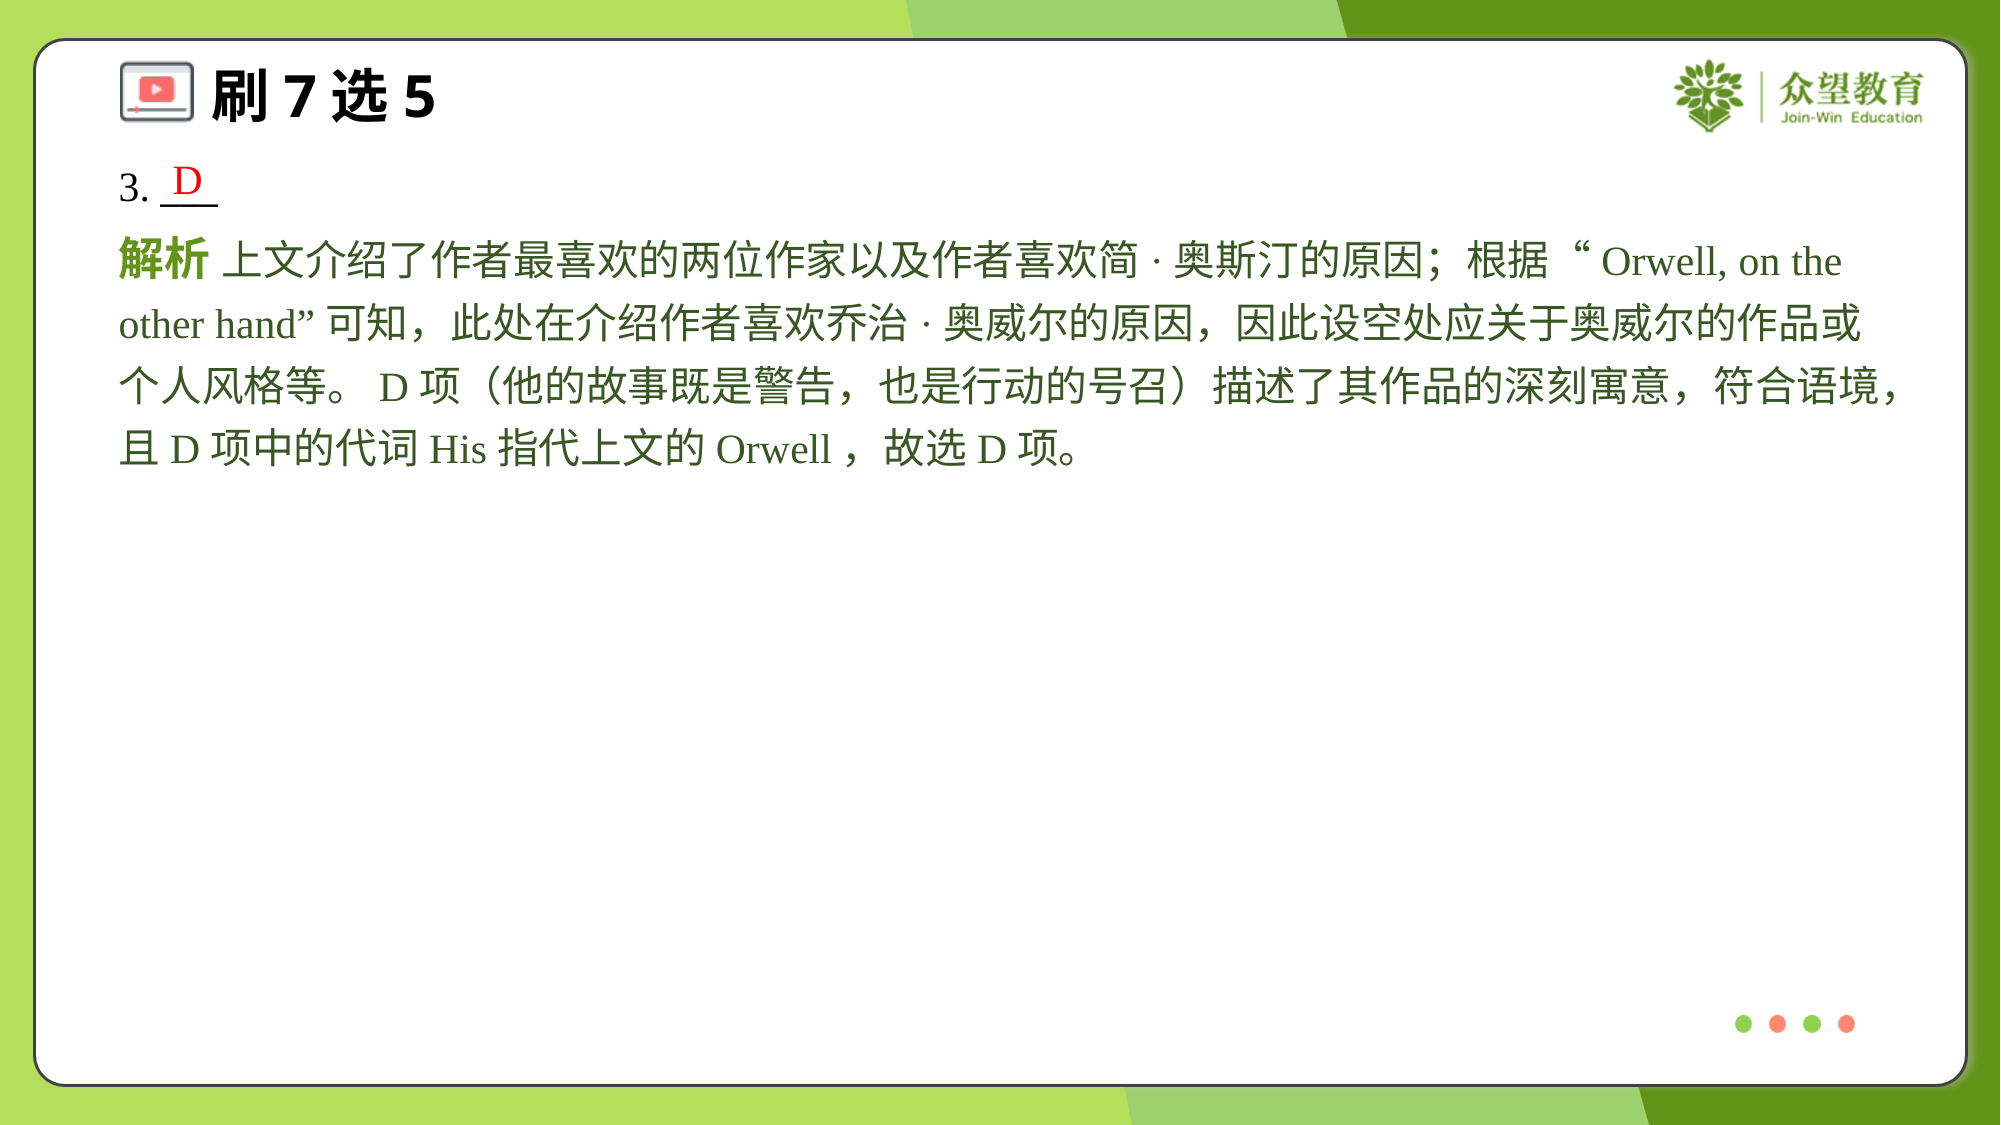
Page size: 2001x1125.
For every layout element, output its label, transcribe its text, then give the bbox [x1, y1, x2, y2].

text_box 解析 上文介绍了作者最喜欢的两位作家以及作者喜欢简·奥斯汀的原因；根据“Orwell, on the other hand”可知，此处在介绍作者喜欢乔治·奥威尔的原因，因此设空处应关于奥威尔的作品或个人风格等。D项（他的故事既是警告，也是行动的号召）描述了其作品的深刻寓意，符合语境，且D项中的代词His指代上文的Orwell，故选D项。 [118, 215, 1883, 468]
text_box 3. ___ [118, 146, 1883, 204]
picture [0, 0, 2000, 1125]
text_box D [167, 140, 208, 199]
